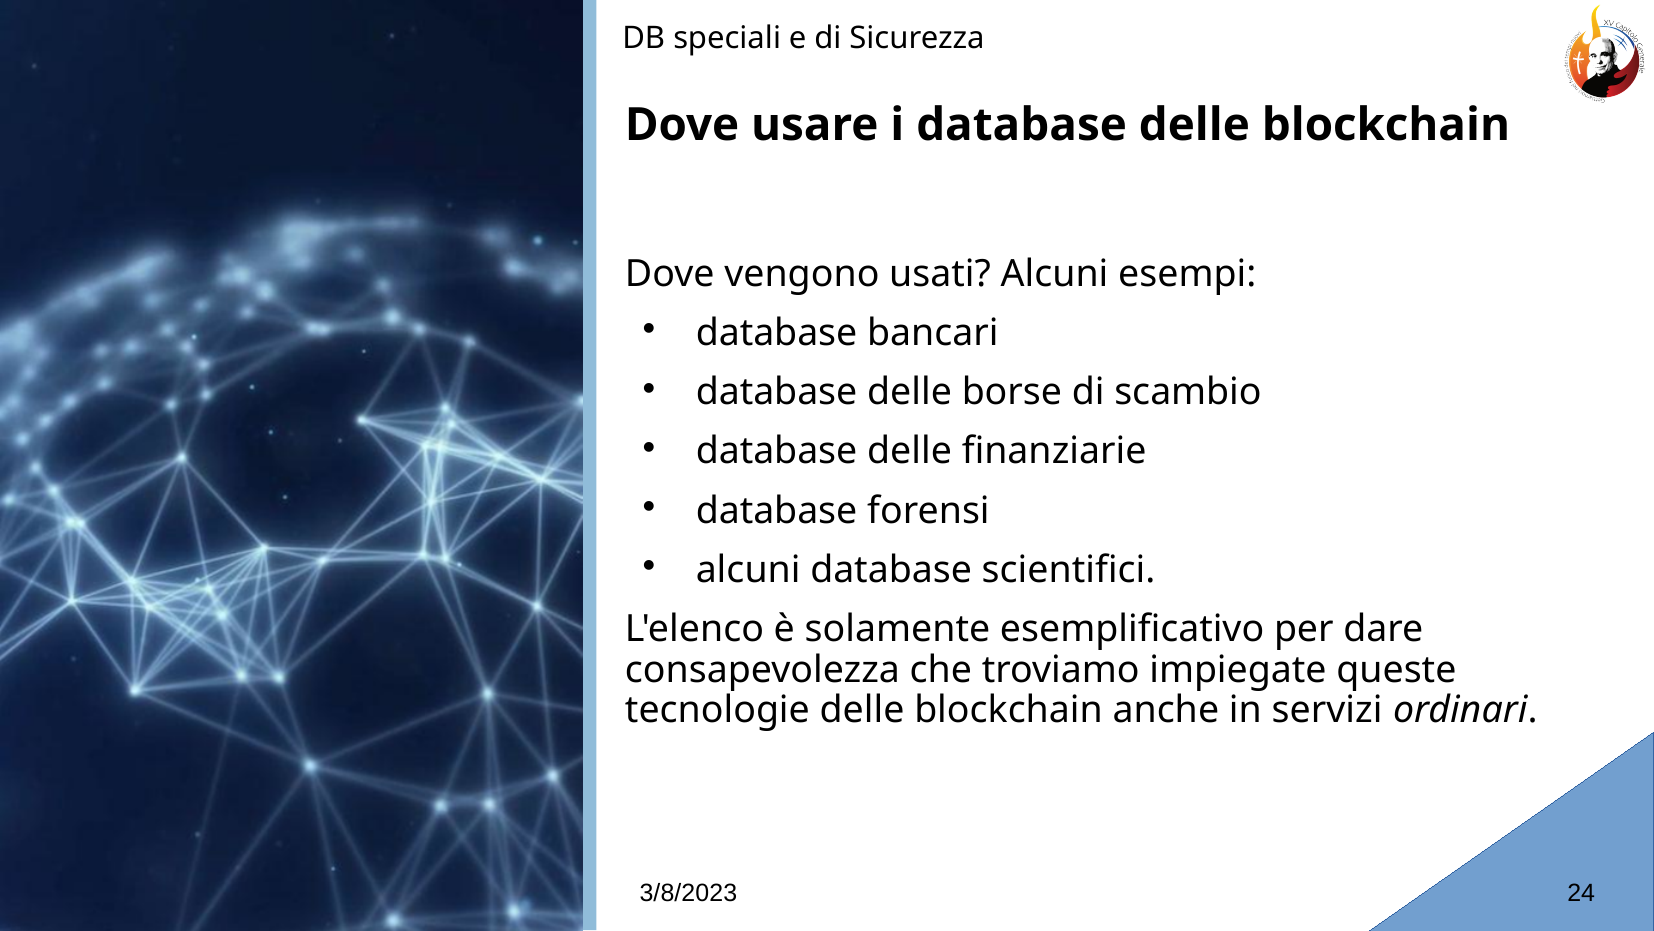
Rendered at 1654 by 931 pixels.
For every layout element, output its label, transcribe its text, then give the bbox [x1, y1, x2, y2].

title Dove usare i database delle blockchain [624, 94, 1621, 208]
picture [1563, 4, 1646, 103]
picture [0, 0, 583, 931]
list Dove vengono usati? Alcuni esempi: database bancari database delle borse di scambio database delle finanziarie database forensi alcuni database scientifici. L'elenco è solamente esemplificativo per dare consapevolezza che troviamo impiegate queste tecnologie delle blockchain anche in servizi ordinari. [624, 253, 1621, 771]
text_box DB speciali e di Sicurezza [607, 9, 1340, 63]
